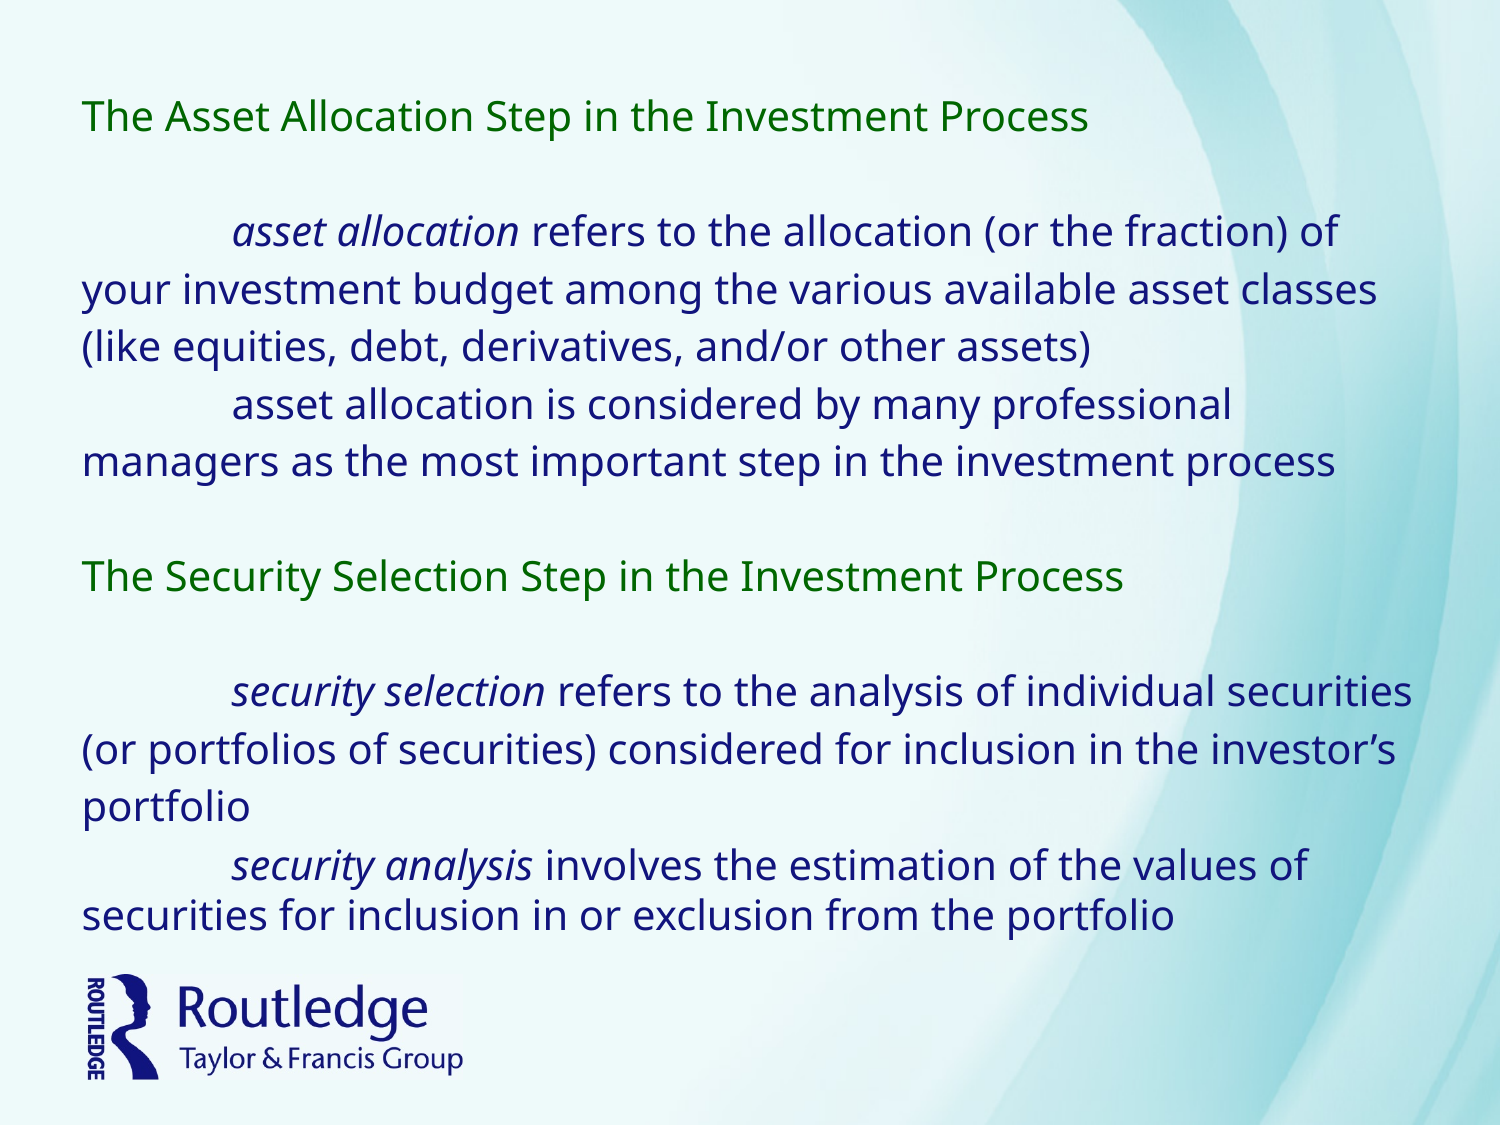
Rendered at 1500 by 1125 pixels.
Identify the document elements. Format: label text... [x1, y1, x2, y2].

list The Asset Allocation Step in the Investment Process asset allocation refers to the allocation (or the fraction) of your investment budget among the various available asset classes (like equities, debt, derivatives, and/or other assets) asset allocation is considered by many professional managers as the most important step in the investment process The Security Selection Step in the Investment Process security selection refers to the analysis of individual securities (or portfolios of securities) considered for inclusion in the investor’s portfolio security analysis involves the estimation of the values of securities for inclusion in or exclusion from the portfolio [66, 74, 1451, 951]
picture [0, 0, 1500, 1125]
